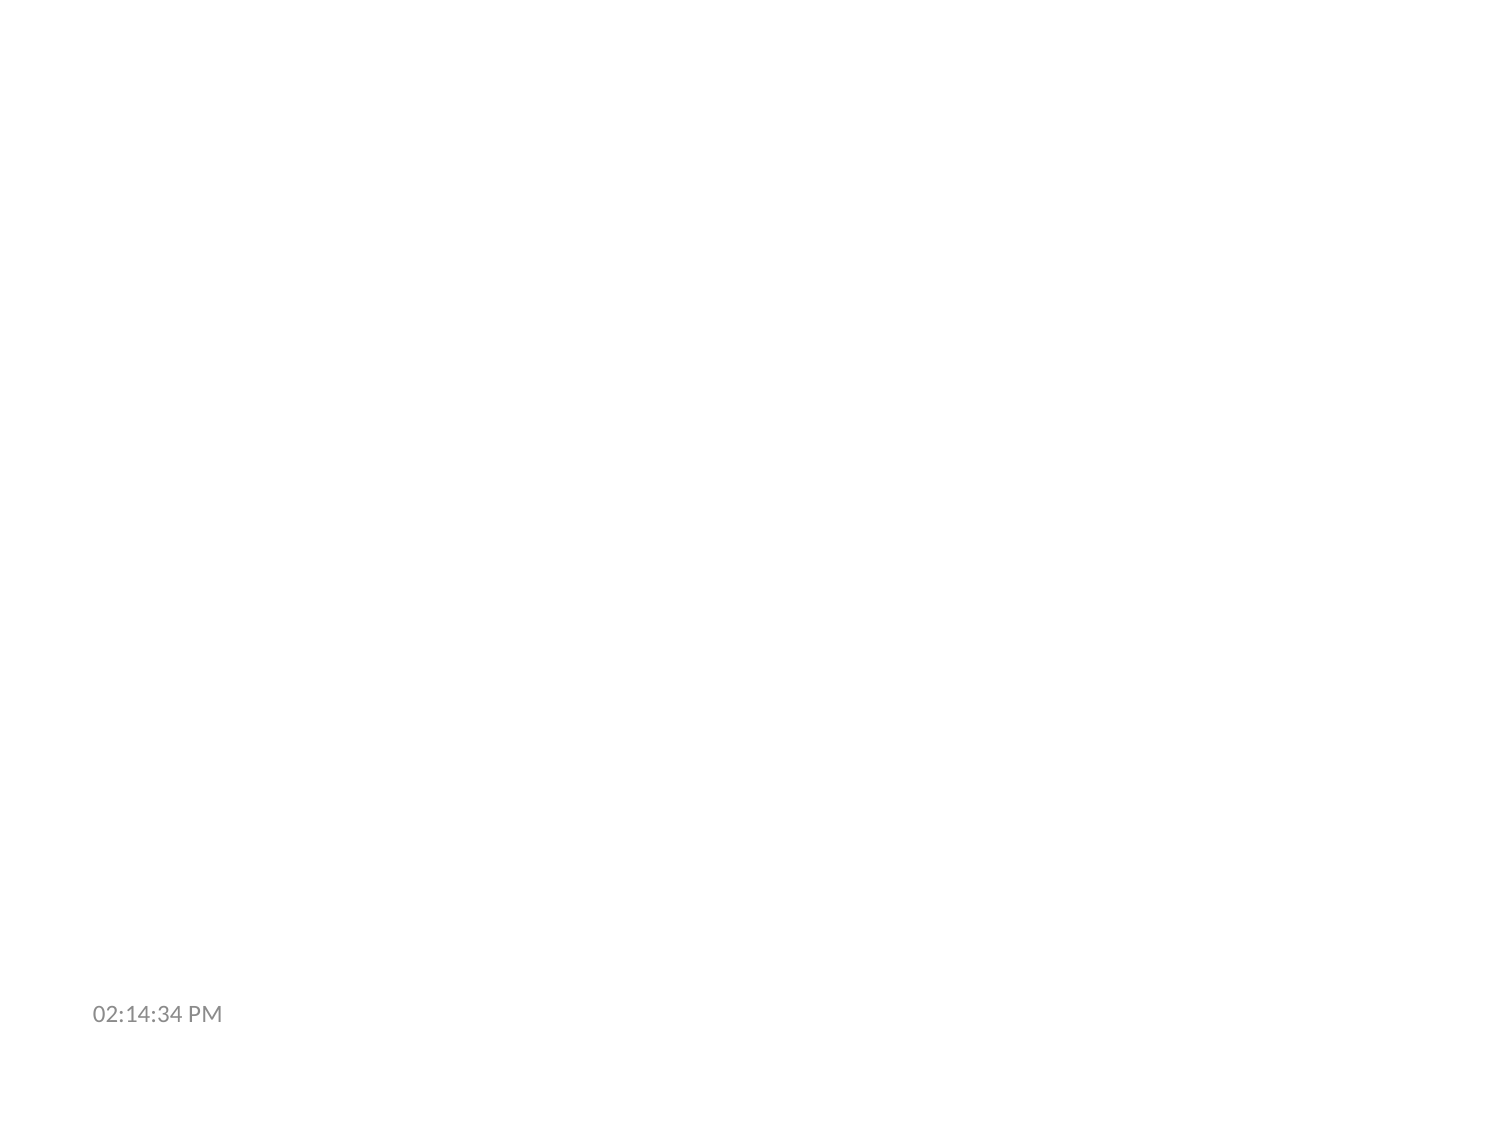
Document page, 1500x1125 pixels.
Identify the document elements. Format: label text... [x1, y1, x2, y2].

text_box 3:35:09 PM [77, 982, 428, 1043]
